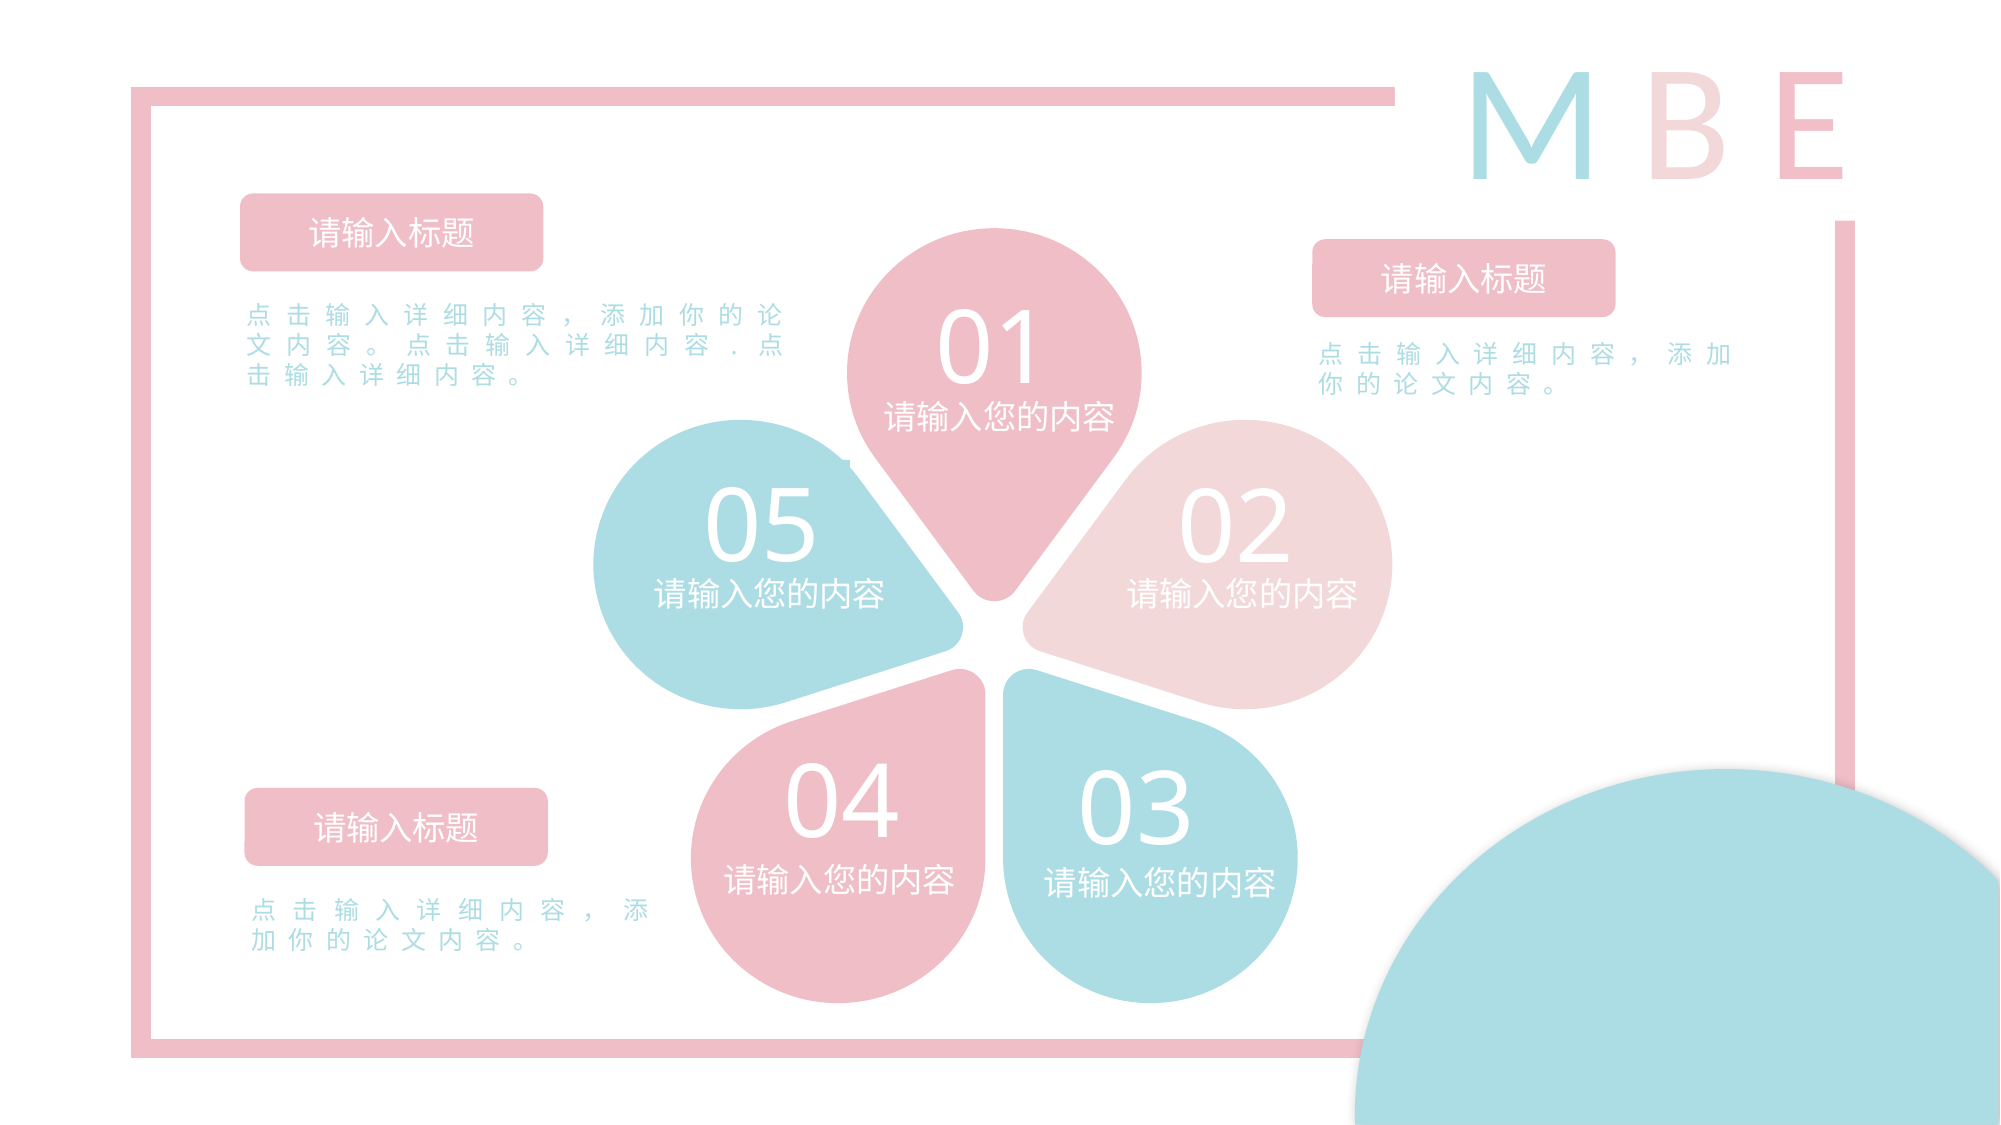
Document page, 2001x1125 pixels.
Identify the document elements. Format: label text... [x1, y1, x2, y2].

text_box 点击输入详细内容，添加你的论文内容。 [240, 888, 593, 960]
text_box 点击输入详细内容，添加你的论文内容。点击输入详细内容.点击输入详细内容。 [235, 294, 593, 396]
text_box 点击输入详细内容，添加你的论文内容。 [1394, 333, 1756, 405]
text_box [140, 95, 1846, 1049]
text_box 请输入标题 [243, 786, 549, 867]
text_box 请输入标题 [1394, 238, 1617, 319]
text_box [593, 228, 1394, 1004]
text_box [1353, 768, 2000, 1125]
text_box 请输入标题 [238, 192, 545, 273]
text_box M B E [1394, 5, 1991, 221]
